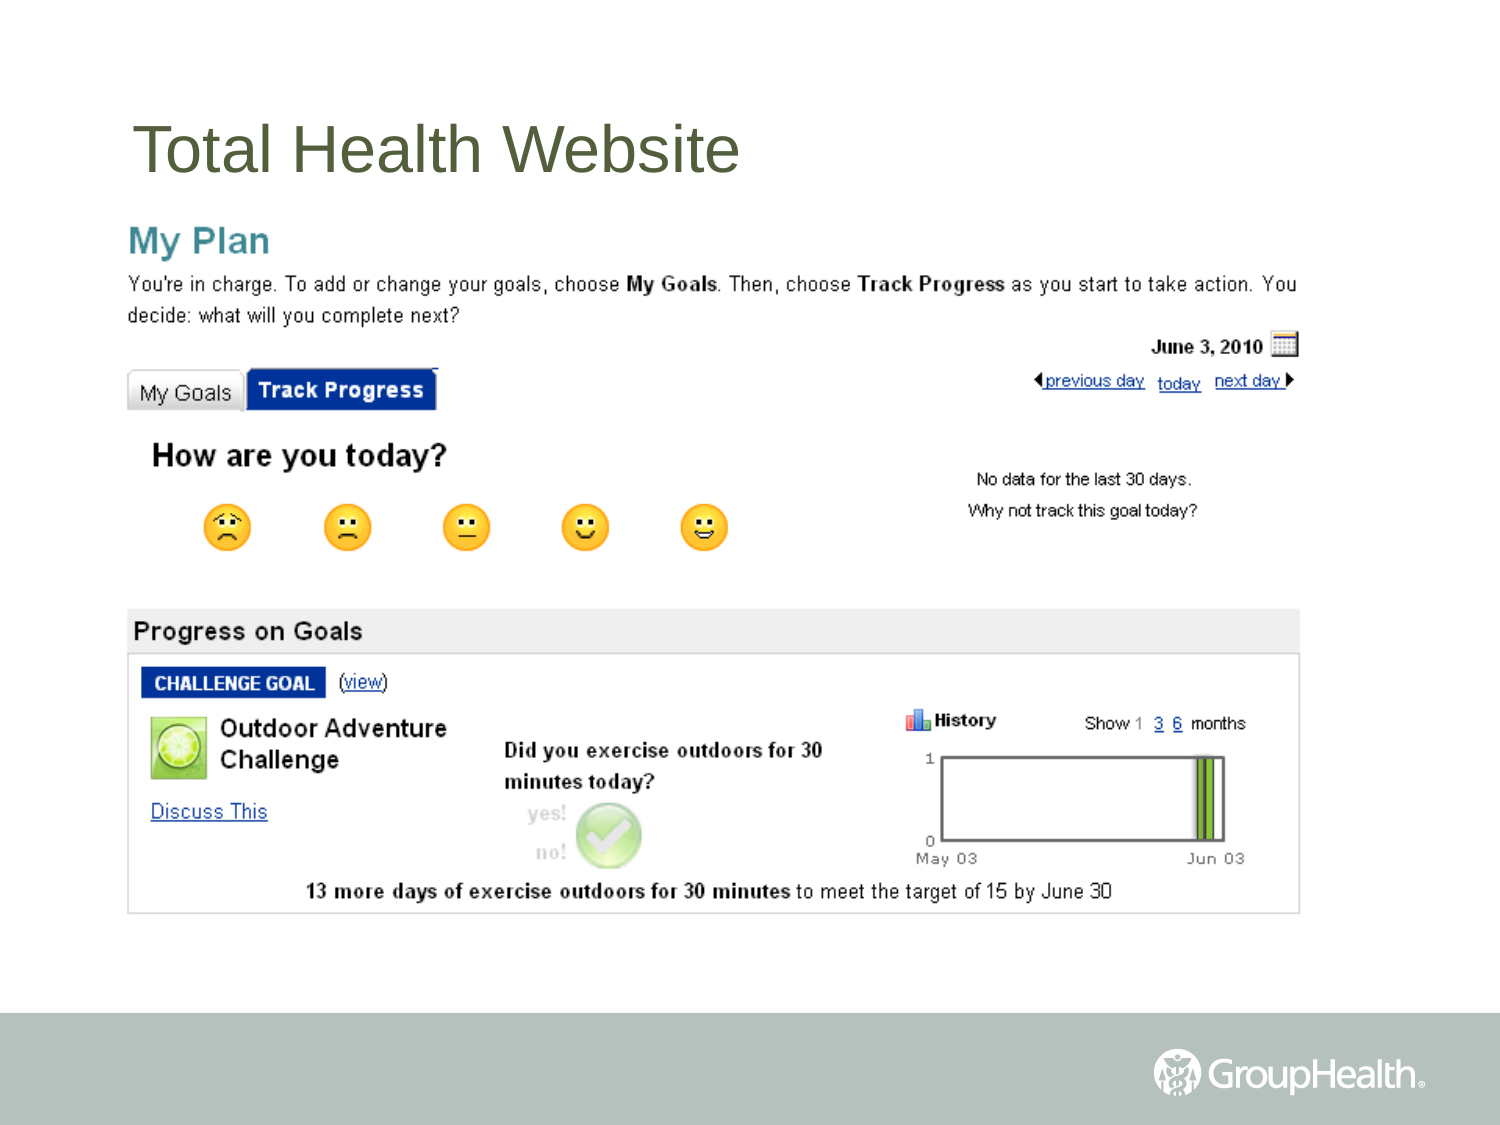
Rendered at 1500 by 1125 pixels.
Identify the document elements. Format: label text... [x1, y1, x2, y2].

title Total Health Website [132, 83, 1397, 187]
picture [0, 0, 1500, 1125]
